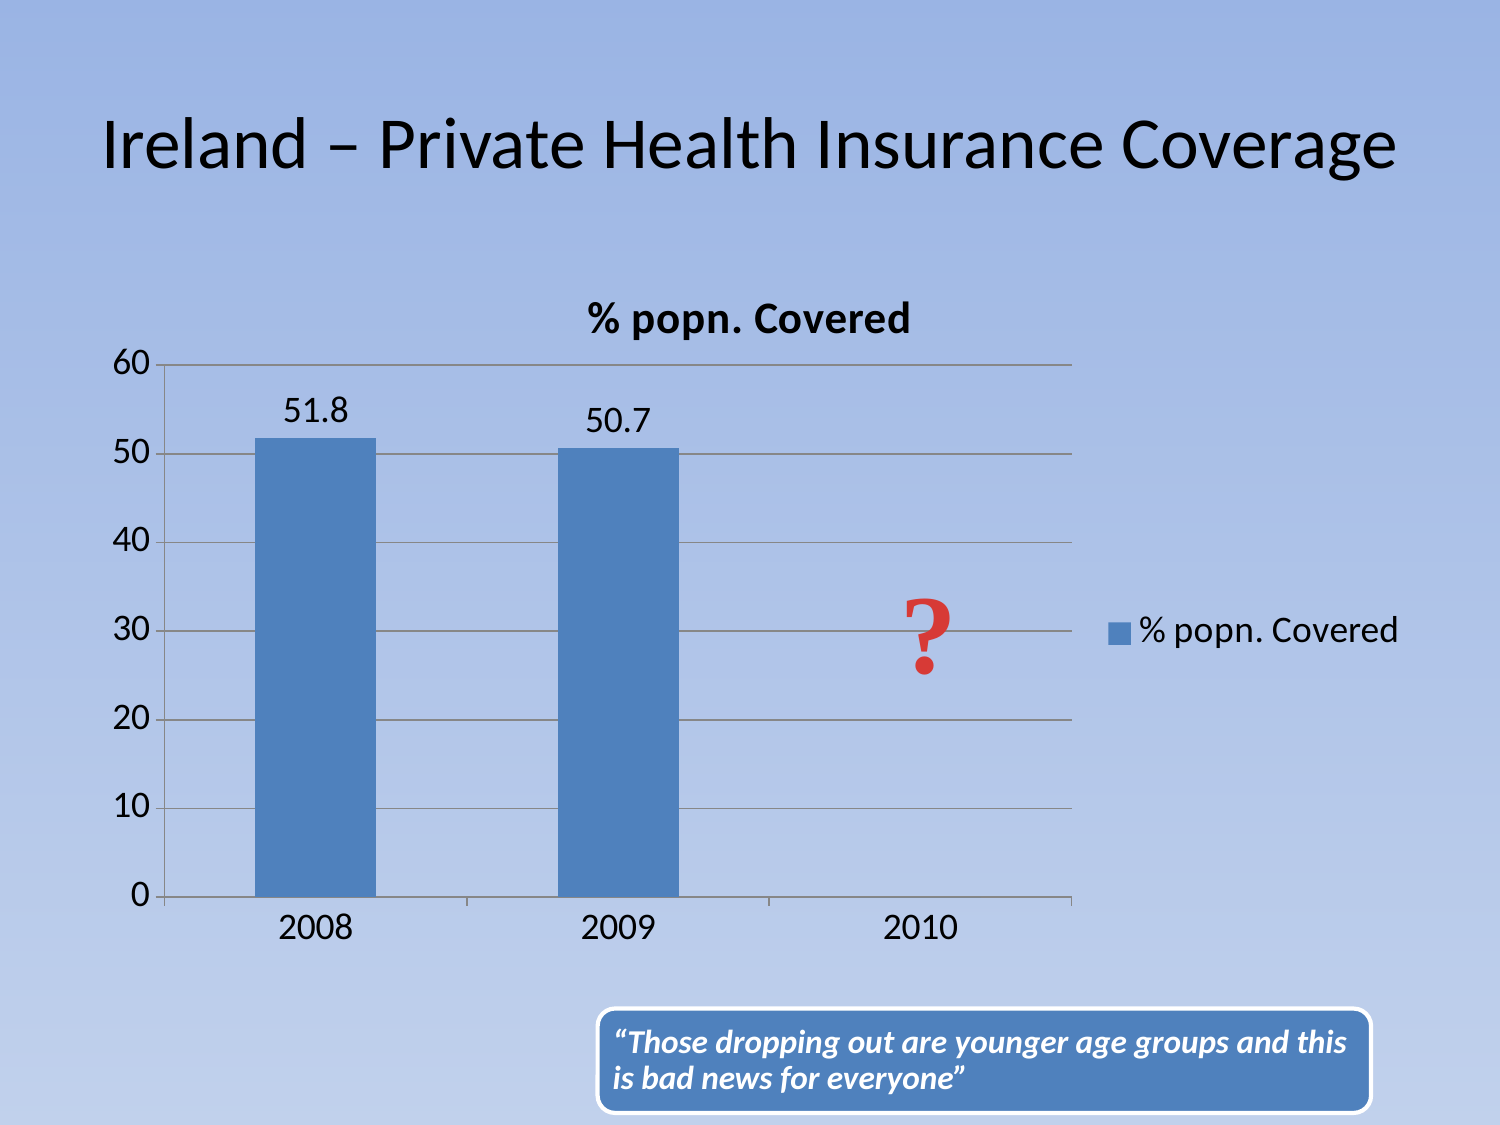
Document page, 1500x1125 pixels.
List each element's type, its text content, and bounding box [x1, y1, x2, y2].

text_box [597, 1007, 1372, 1115]
title Ireland – Private Health Insurance Coverage [75, 45, 1425, 233]
chart [74, 262, 1426, 1006]
